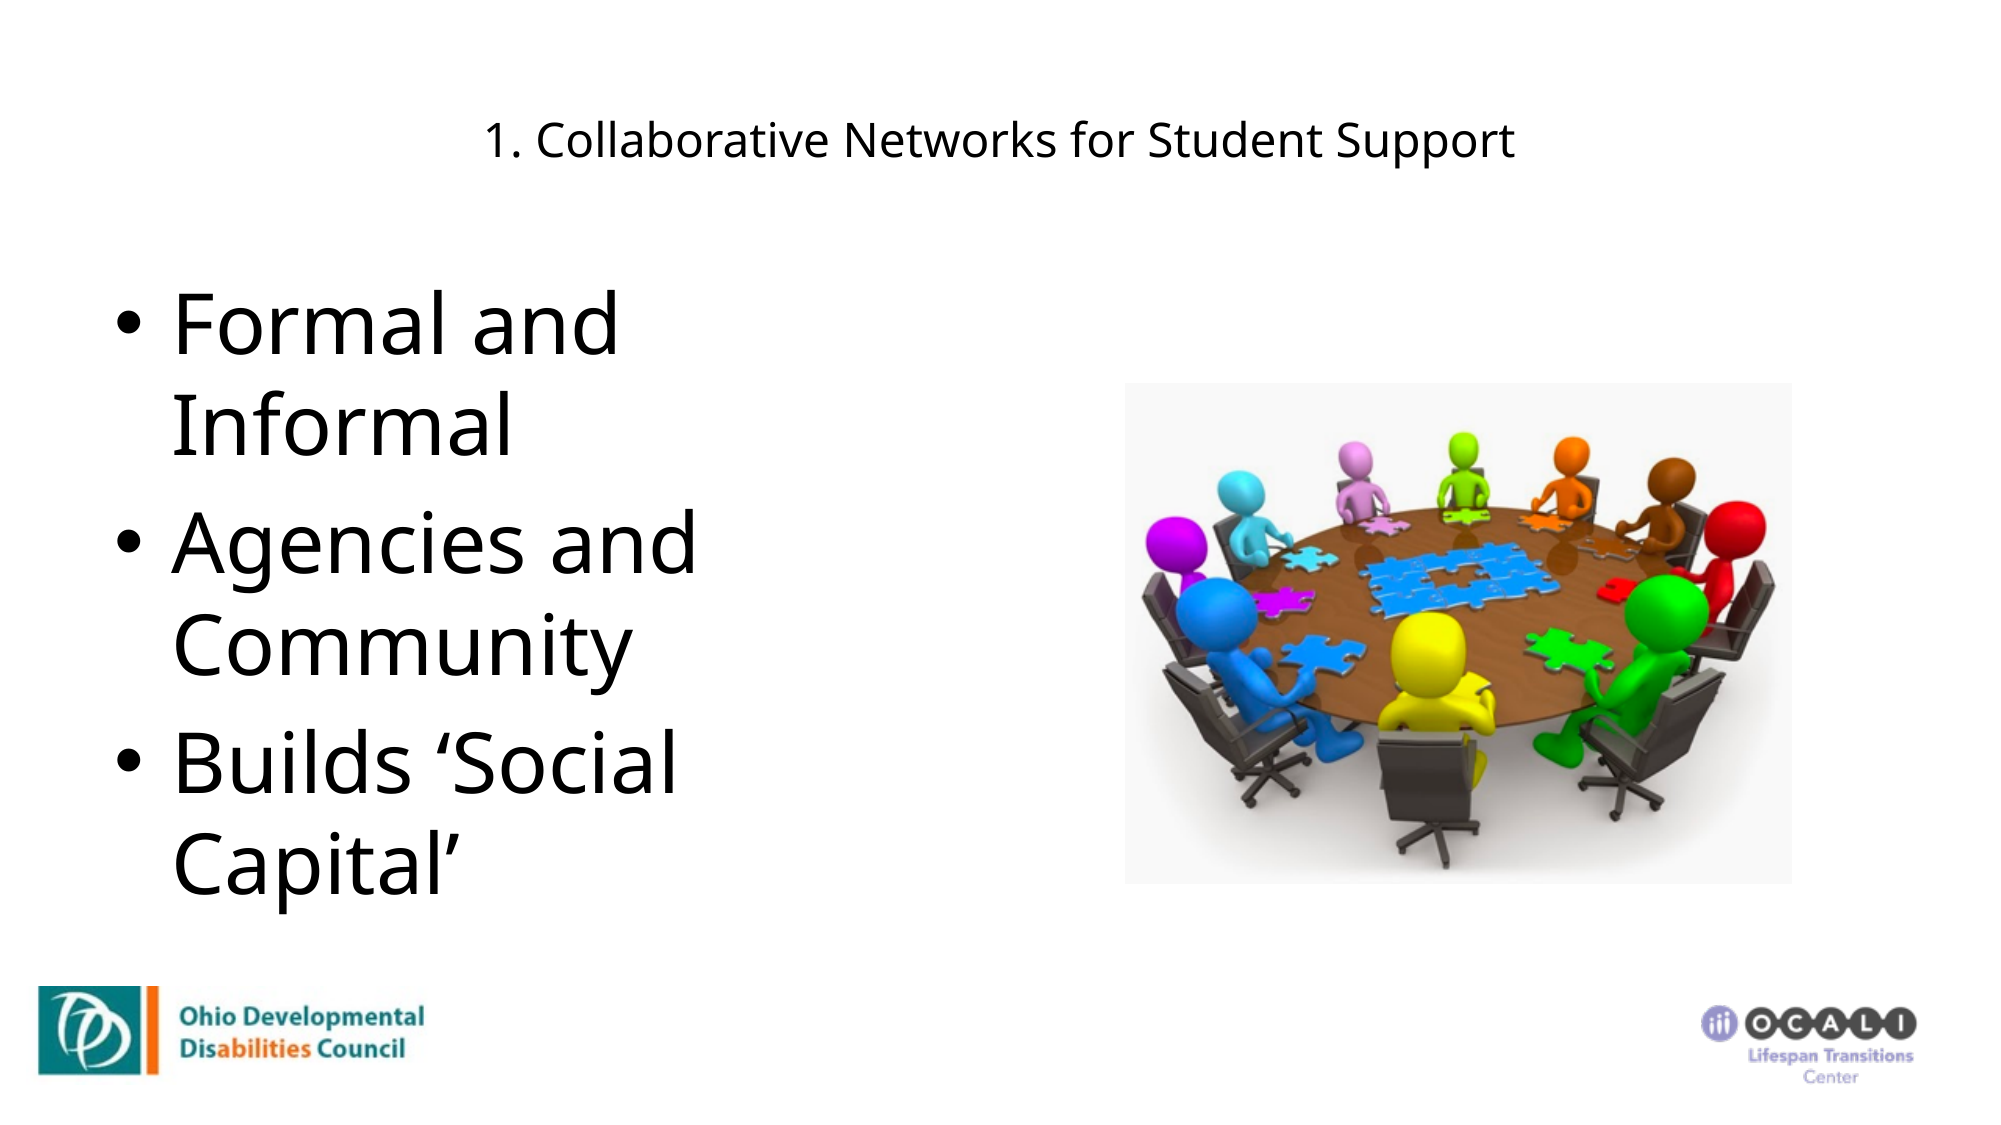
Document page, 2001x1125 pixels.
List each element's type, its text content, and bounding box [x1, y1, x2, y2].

picture [1697, 1001, 1923, 1088]
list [1124, 383, 1792, 884]
title 1. Collaborative Networks for Student Support [99, 45, 1900, 233]
list Formal and Informal Agencies and Community Builds ‘Social Capital’ [99, 262, 984, 1005]
picture [26, 986, 471, 1085]
